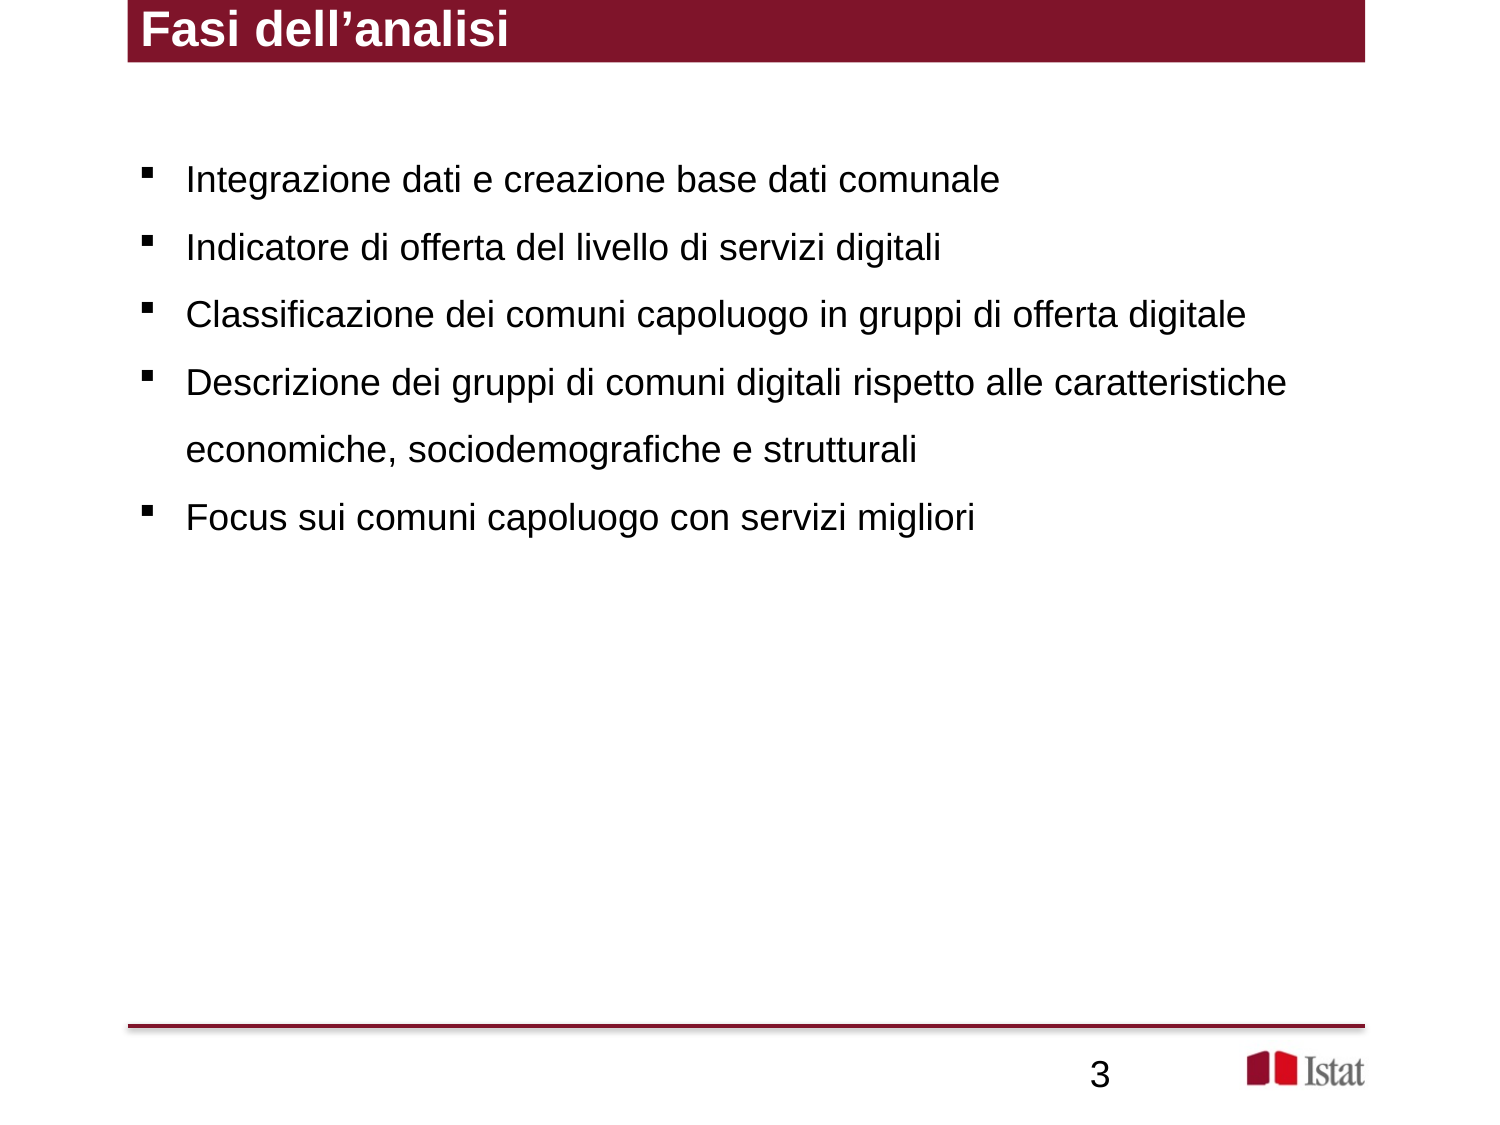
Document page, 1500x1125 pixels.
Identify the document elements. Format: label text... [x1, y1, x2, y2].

title Fasi dell’analisi [125, 1, 1500, 52]
text_box Integrazione dati e creazione base dati comunale Indicatore di offerta del livello di servizi digitali Classificazione dei comuni capoluogo in gruppi di offerta digitale Descrizione dei gruppi di comuni digitali rispetto alle caratteristiche economiche, sociodemografiche e strutturali Focus sui comuni capoluogo con servizi migliori [123, 125, 1412, 793]
slide_number 3 [1074, 1042, 1425, 1103]
